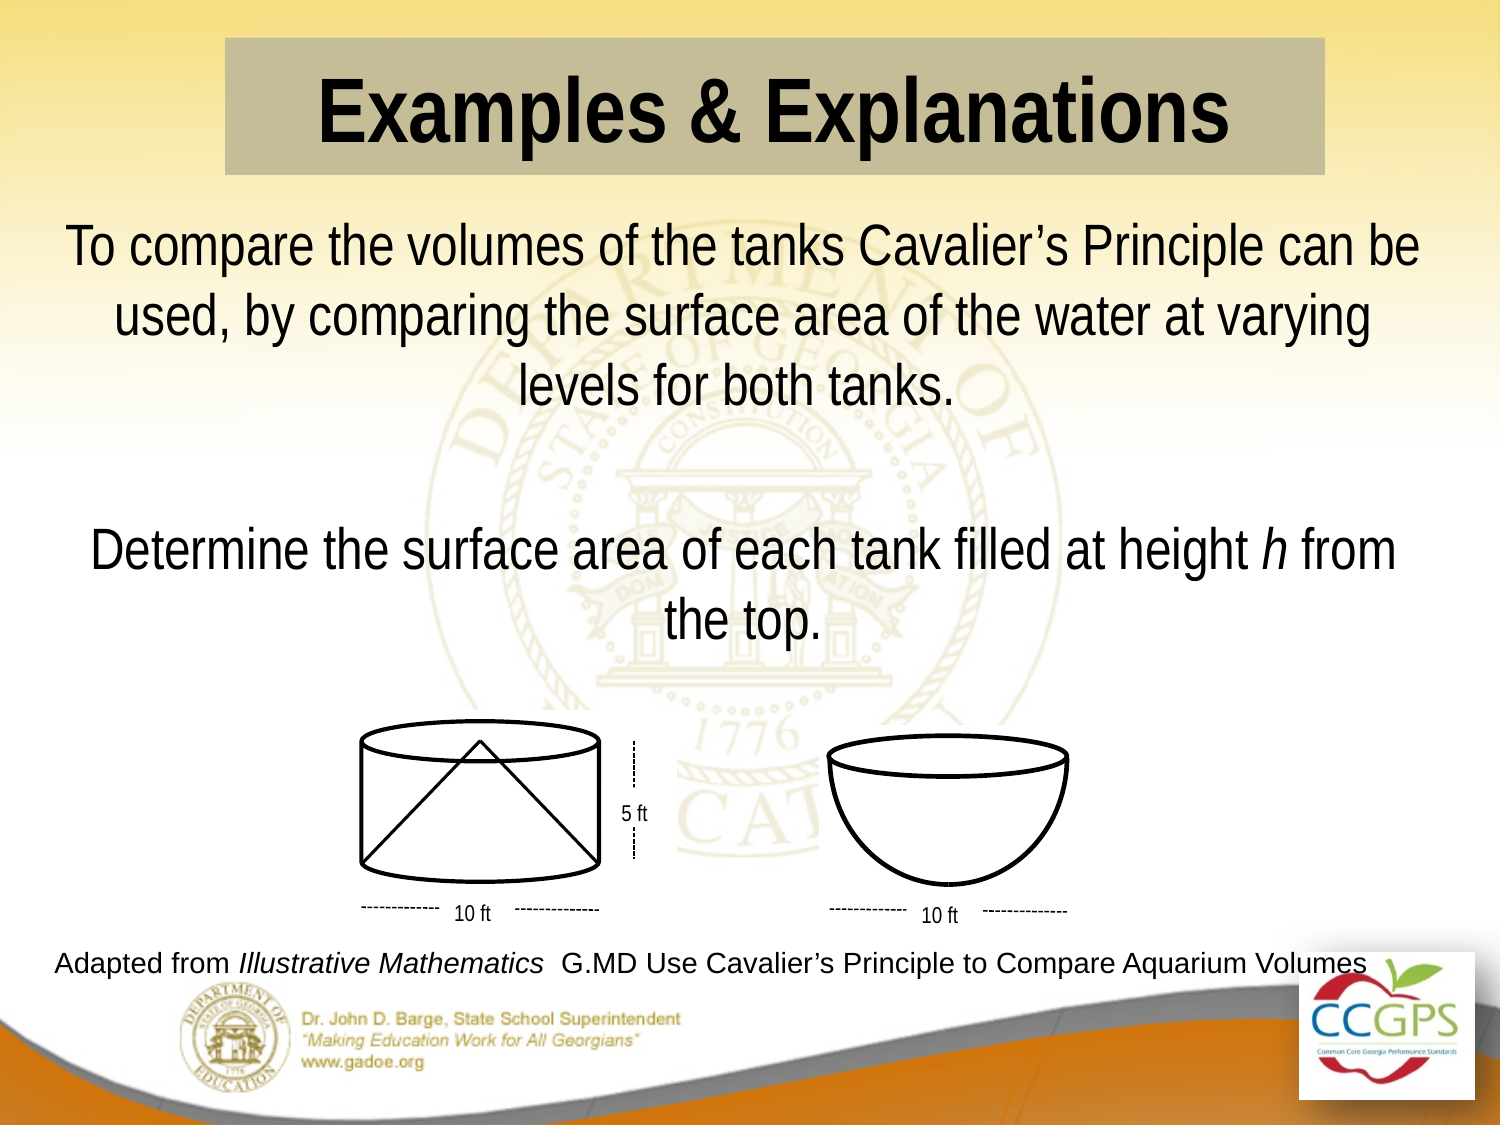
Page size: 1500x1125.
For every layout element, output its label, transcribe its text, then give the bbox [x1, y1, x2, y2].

picture [0, 0, 1500, 1125]
text_box Adapted from Illustrative Mathematics G.MD Use Cavalier’s Principle to Compare Aquarium Volumes [39, 937, 1384, 988]
subtitle To compare the volumes of the tanks Cavalier’s Principle can be used, by comparing the surface area of the water at varying levels for both tanks. Determine the surface area of each tank filled at height h from the top. [37, 199, 1451, 638]
title Examples & Explanations [224, 37, 1326, 176]
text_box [352, 631, 1076, 936]
